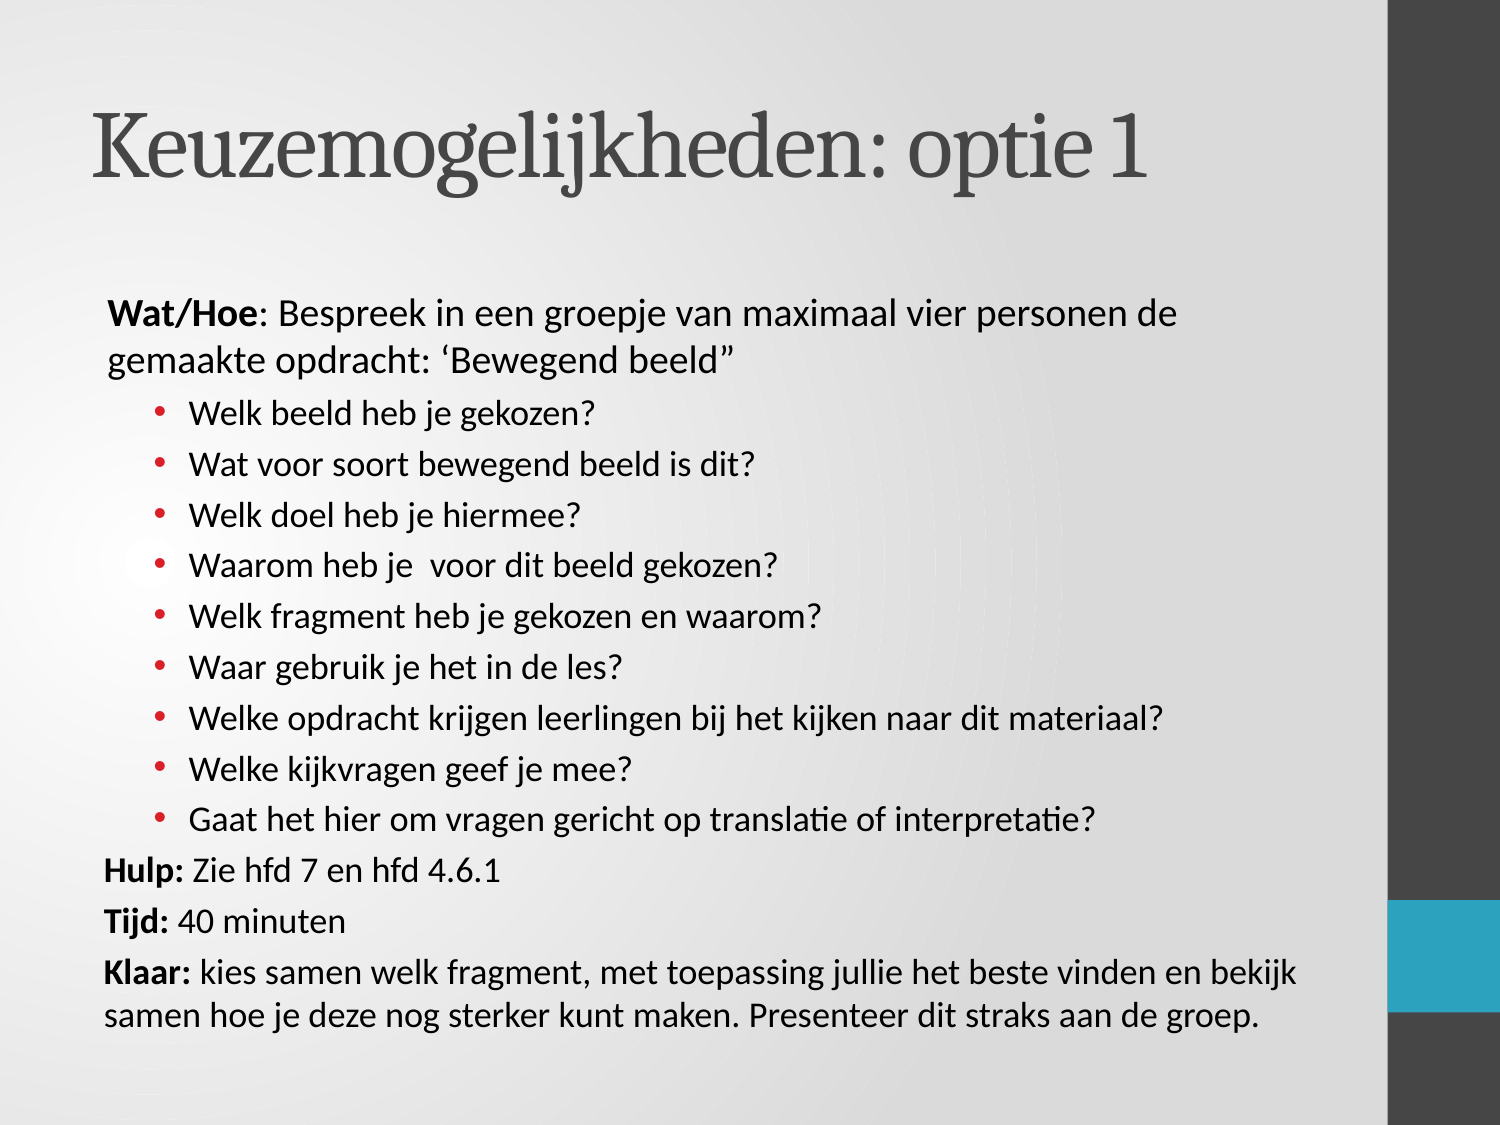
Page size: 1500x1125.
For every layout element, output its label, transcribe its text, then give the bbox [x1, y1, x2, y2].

title Keuzemogelijkheden: optie 1 [75, 45, 1325, 233]
list Wat/Hoe: Bespreek in een groepje van maximaal vier personen de gemaakte opdracht: ‘Bewegend beeld” Welk beeld heb je gekozen? Wat voor soort bewegend beeld is dit? Welk doel heb je hiermee? Waarom heb je voor dit beeld gekozen? Welk fragment heb je gekozen en waarom? Waar gebruik je het in de les? Welke opdracht krijgen leerlingen bij het kijken naar dit materiaal? Welke kijkvragen geef je mee? Gaat het hier om vragen gericht op translatie of interpretatie? Hulp: Zie hfd 7 en hfd 4.6.1 Tijd: 40 minuten Klaar: kies samen welk fragment, met toepassing jullie het beste vinden en bekijk samen hoe je deze nog sterker kunt maken. Presenteer dit straks aan de groep. [75, 278, 1325, 1067]
